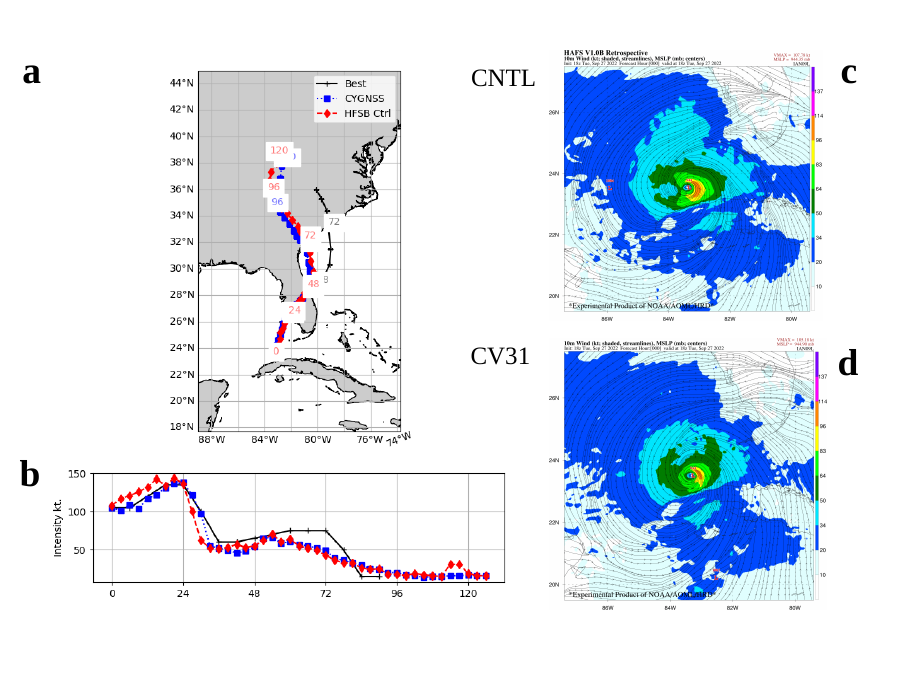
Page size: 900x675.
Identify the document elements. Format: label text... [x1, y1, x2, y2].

text_box CV31 [509, 331, 546, 377]
text_box d [822, 330, 874, 390]
picture [47, 50, 509, 610]
text_box CNTL [509, 53, 549, 99]
picture [549, 50, 823, 321]
text_box b [4, 441, 47, 502]
picture [549, 338, 827, 610]
text_box c [825, 38, 873, 99]
text_box a [7, 38, 56, 99]
